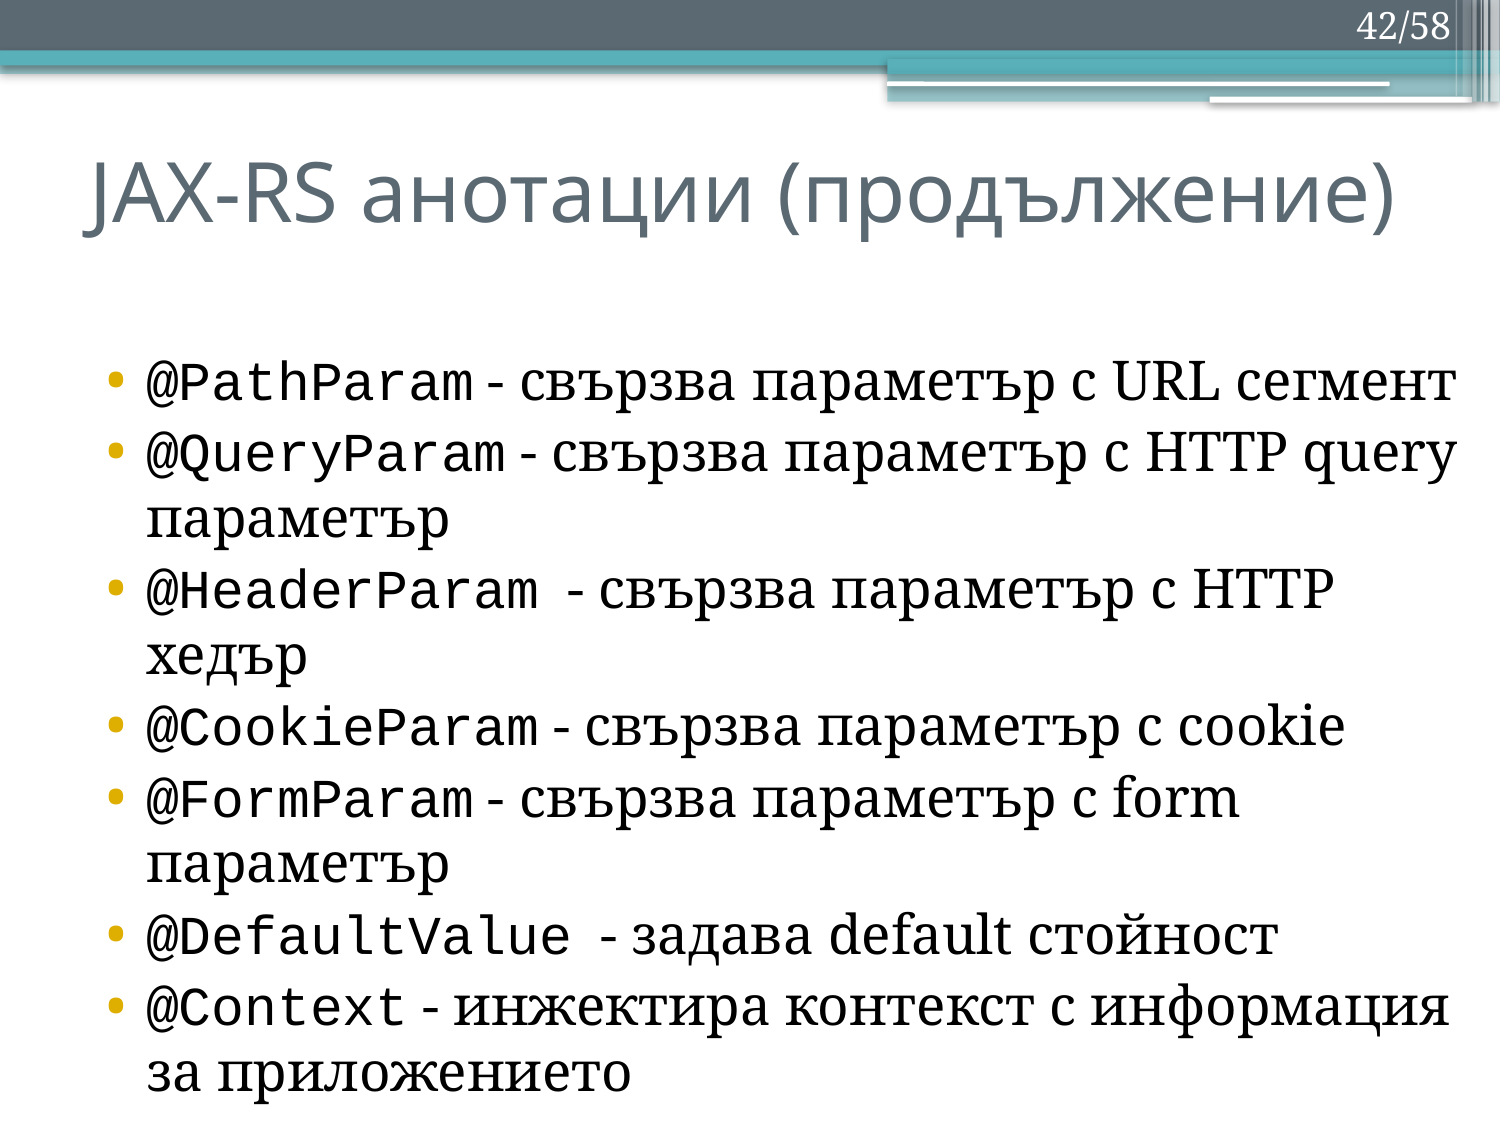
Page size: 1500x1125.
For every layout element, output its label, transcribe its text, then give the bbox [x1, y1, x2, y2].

title JAX-RS анотации (продължение) [75, 101, 1425, 277]
list @PathParam - свързва параметър с URL сегмент @QueryParam - свързва параметър с HTTP query параметър @HeaderParam - свързва параметър с HTTP хедър @CookieParam - свързва параметър с cookie @FormParam - свързва параметър с form параметър @DefaultValue - задава default стойност @Context - инжектира контекст с информация за приложението [75, 338, 1500, 1125]
slide_number 42/58 [1305, 0, 1466, 61]
